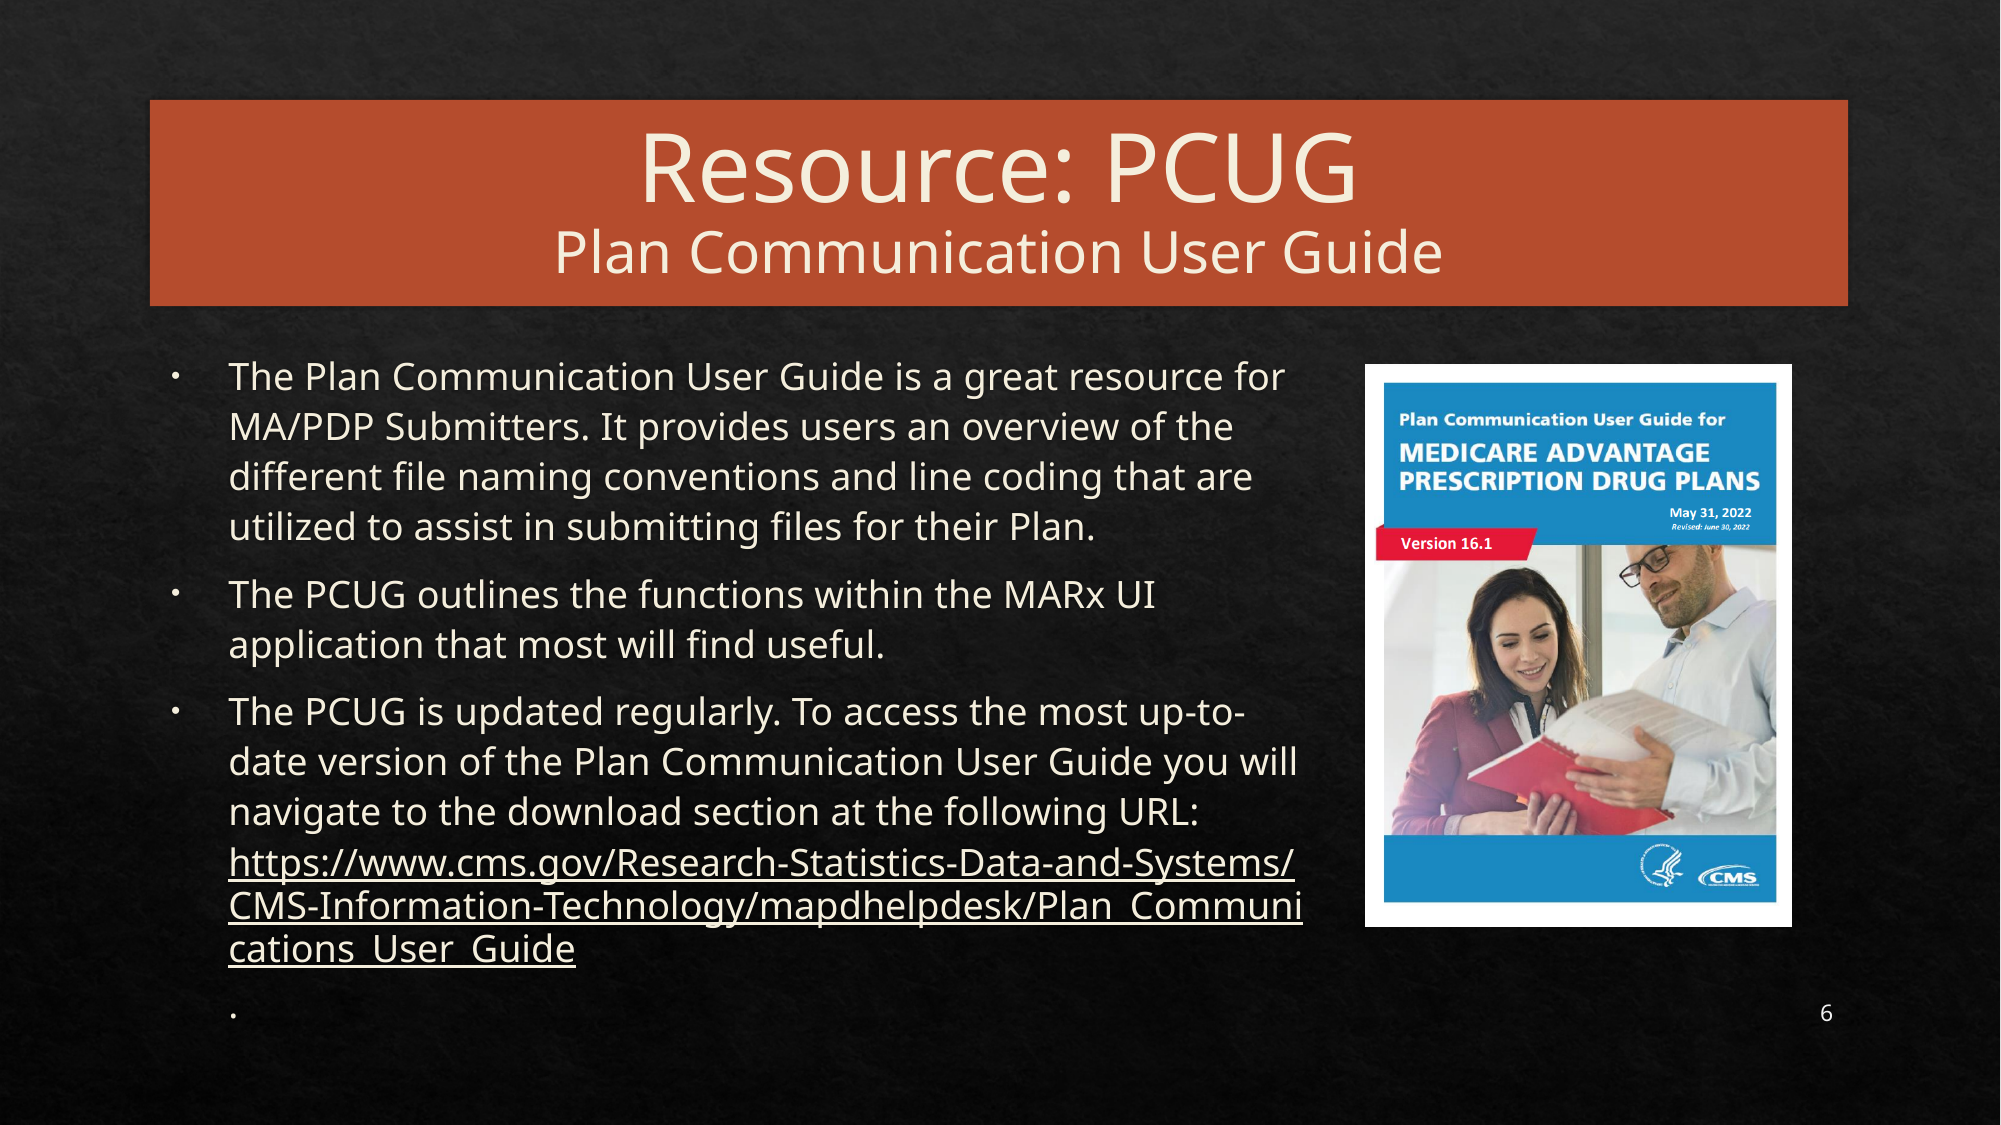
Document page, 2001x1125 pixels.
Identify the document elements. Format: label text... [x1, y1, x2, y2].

picture [1364, 363, 1792, 927]
title Resource: PCUG Plan Communication User Guide [149, 99, 1849, 307]
slide_number 6 [1724, 984, 1849, 1045]
list The Plan Communication User Guide is a great resource for MA/PDP Submitters. It provides users an overview of the different file naming conventions and line coding that are utilized to assist in submitting files for their Plan. The PCUG outlines the functions within the MARx UI application that most will find useful. The PCUG is updated regularly. To access the most up-to-date version of the Plan Communication User Guide you will navigate to the download section at the following URL: https://www.cms.gov/Research-Statistics-Data-and-Systems/CMS-Information-Technology/mapdhelpdesk/Plan_Communications_User_Guide. [149, 340, 1332, 950]
